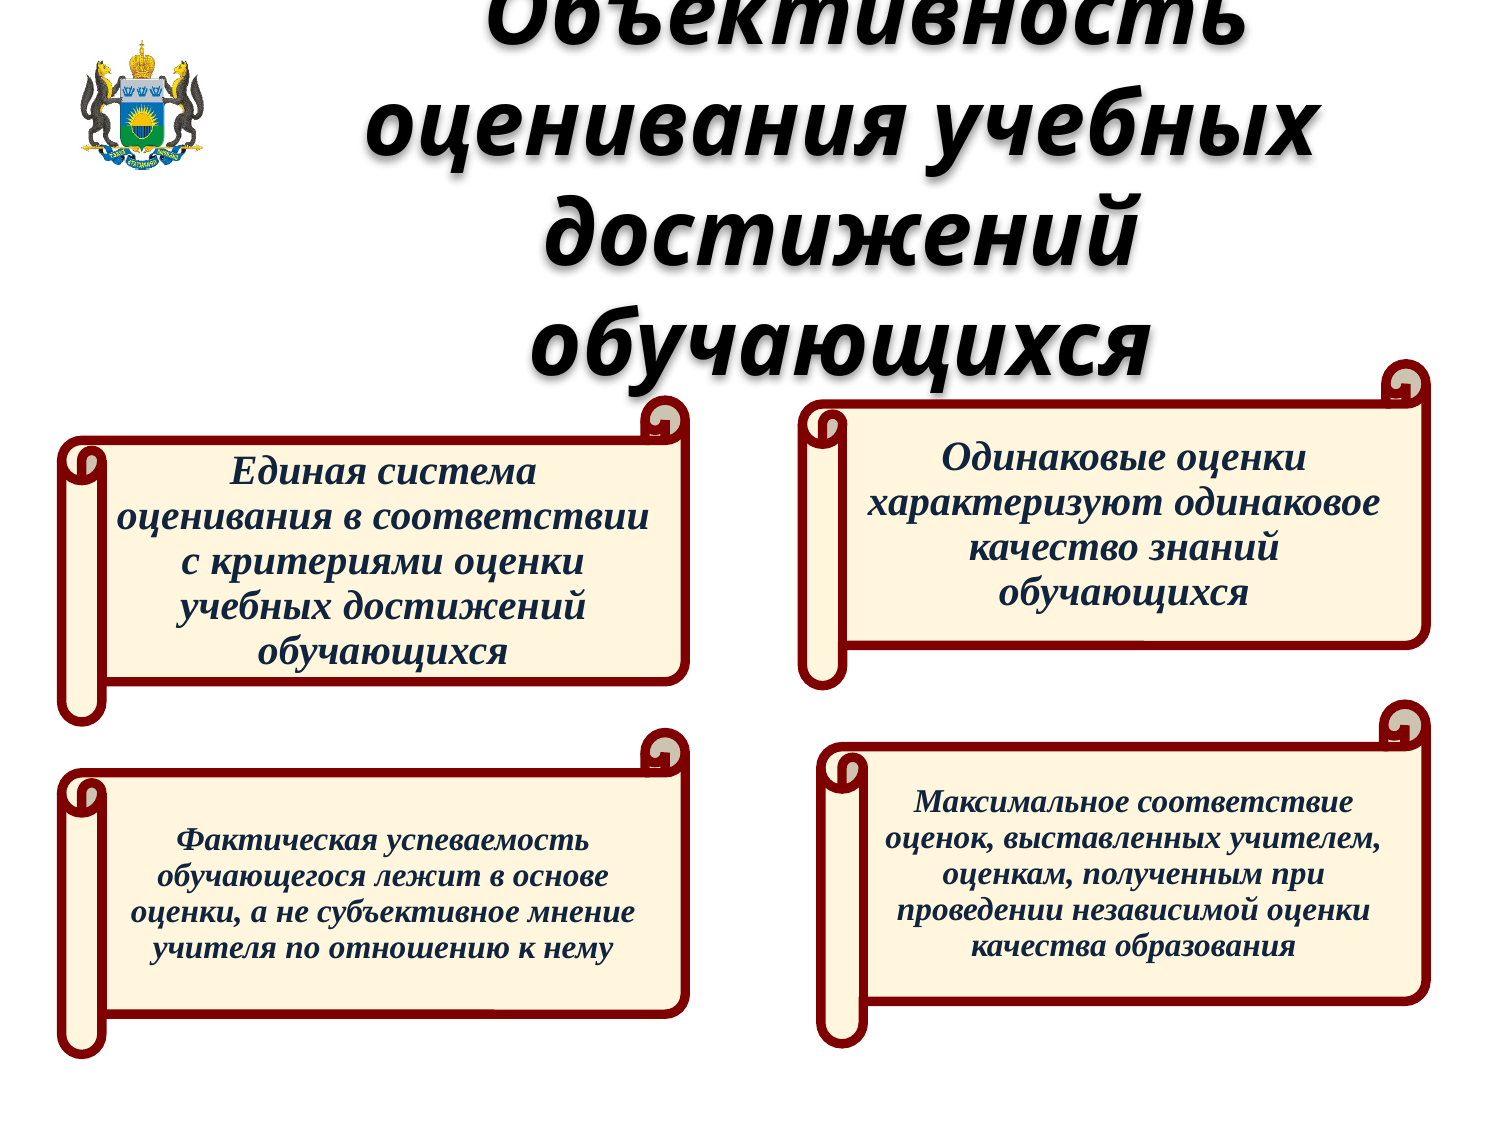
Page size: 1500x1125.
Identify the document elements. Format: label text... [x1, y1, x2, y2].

text_box Одинаковые оценки характеризуют одинаковое качество знаний обучающихся [800, 361, 1429, 688]
text_box Максимальное соответствие оценок, выставленных учителем, оценкам, полученным при проведении независимой оценки качества образования [818, 702, 1429, 1046]
text_box Фактическая успеваемость обучающегося лежит в основе оценки, а не субъективное мнение учителя по отношению к нему [59, 730, 688, 1057]
text_box Единая система оценивания в соответствии с критериями оценки учебных достижений обучающихся [59, 397, 688, 725]
title Объективность оценивания учебных достижений обучающихся [209, 21, 1474, 317]
picture [78, 40, 207, 170]
